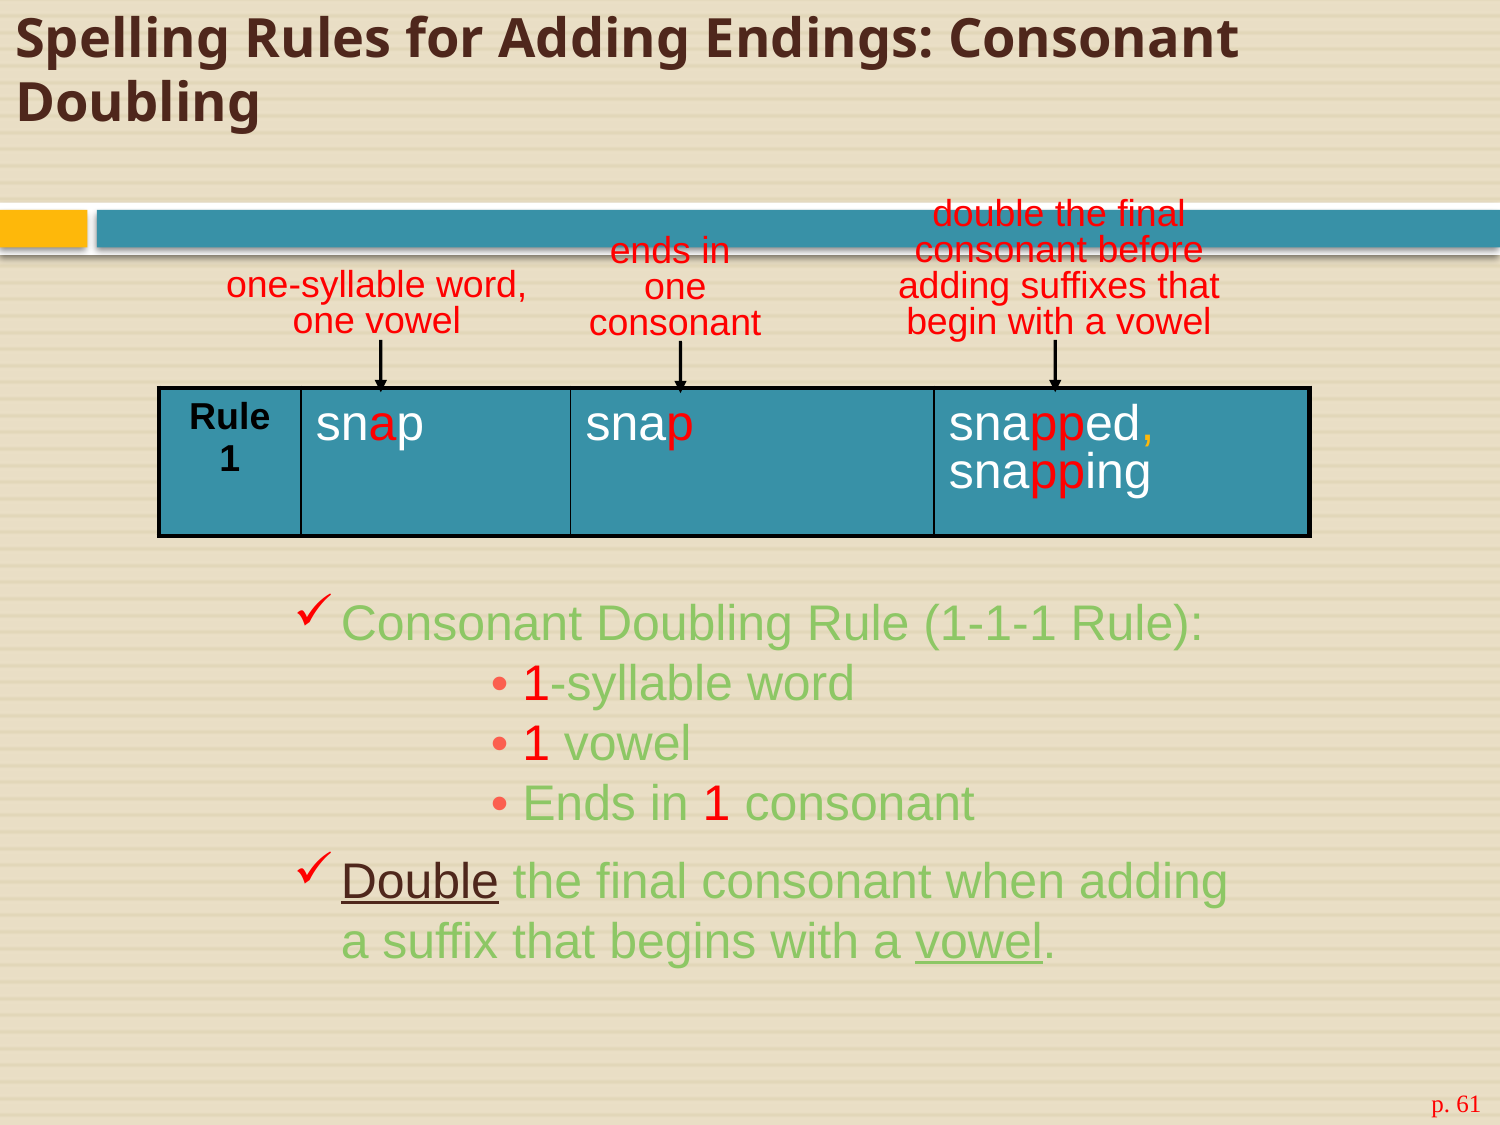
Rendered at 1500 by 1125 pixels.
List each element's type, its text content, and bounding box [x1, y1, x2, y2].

text_box one-syllable word, one vowel [209, 261, 544, 349]
table_header snapped, snapping [935, 390, 1307, 534]
table_header Rule 1 [161, 390, 300, 534]
text_box [674, 340, 687, 394]
text_box ends in one consonant [540, 227, 811, 350]
text_box p. 61 [1416, 1079, 1500, 1125]
text_box [374, 349, 387, 393]
text_box double the final consonant before adding suffixes that begin with a vowel [861, 190, 1257, 350]
table_header snap [302, 390, 570, 534]
table_header snap [571, 390, 933, 534]
text_box [1049, 339, 1062, 393]
text_box Consonant Doubling Rule (1-1-1 Rule): • 1-syllable word • 1 vowel • Ends in 1 consonant Double the final consonant when adding a suffix that begins with a vowel. [278, 583, 1246, 976]
title Spelling Rules for Adding Endings: Consonant Doubling [0, 0, 1303, 136]
